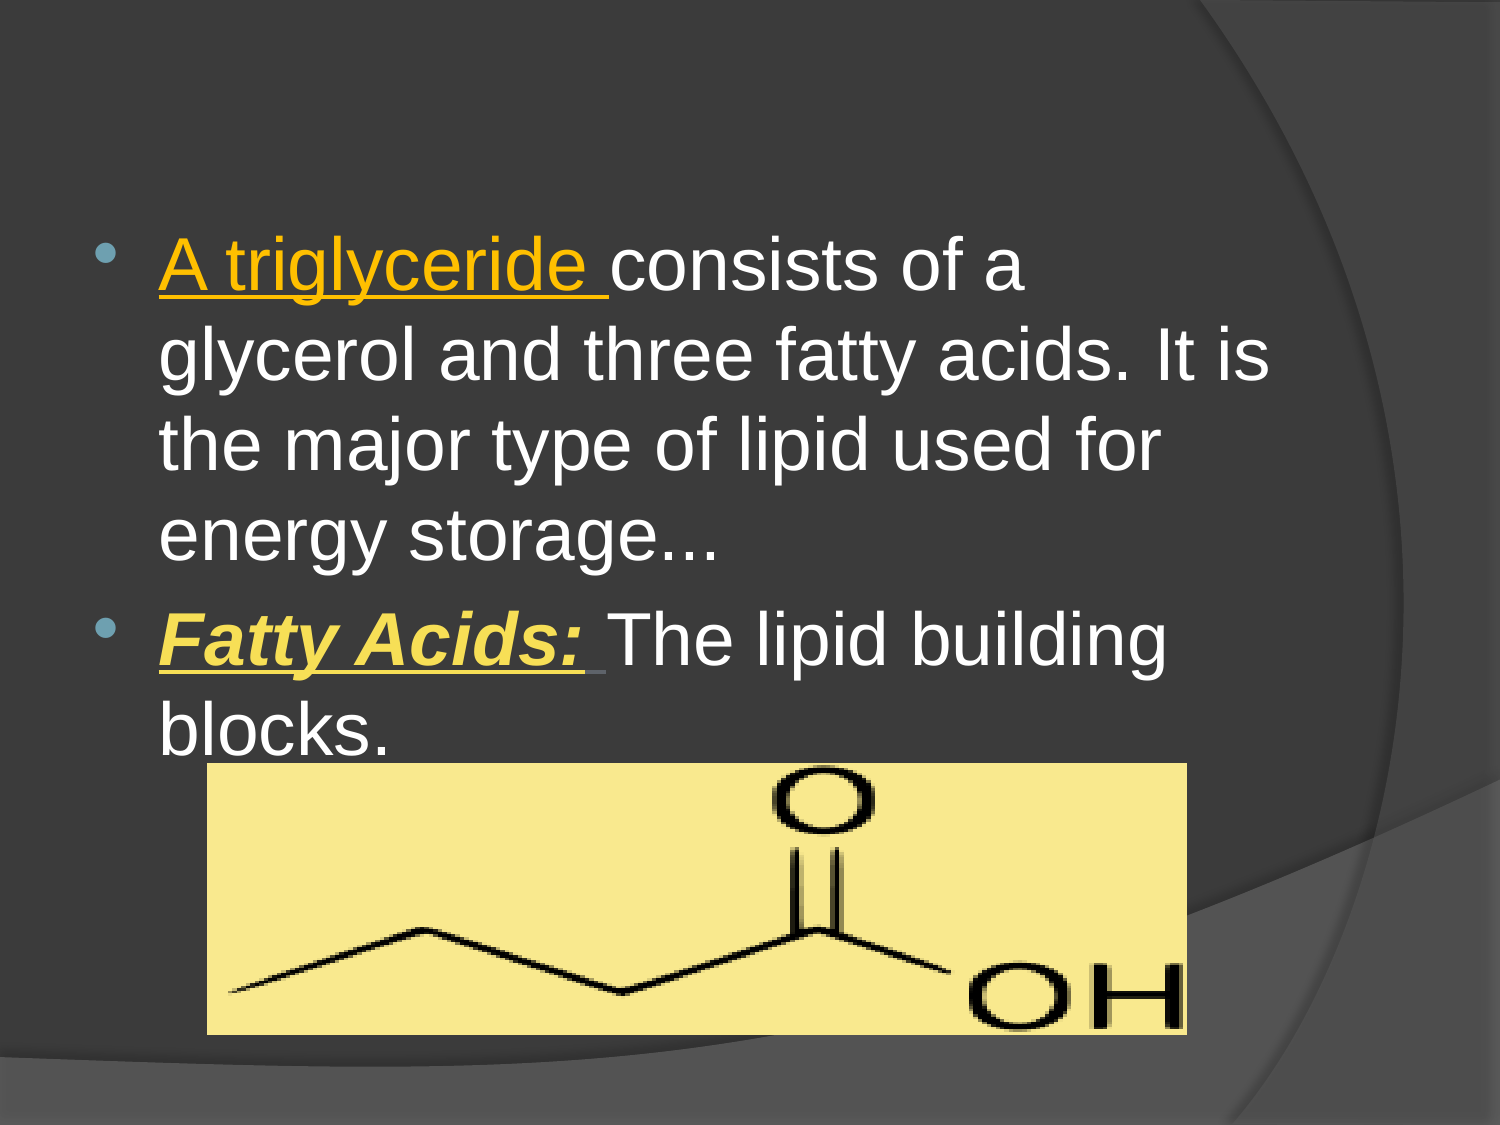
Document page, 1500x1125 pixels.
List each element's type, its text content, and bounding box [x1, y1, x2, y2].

picture [206, 763, 1188, 1036]
list A triglyceride consists of a glycerol and three fatty acids. It is the major type of lipid used for energy storage... Fatty Acids: The lipid building blocks. [75, 208, 1300, 1059]
